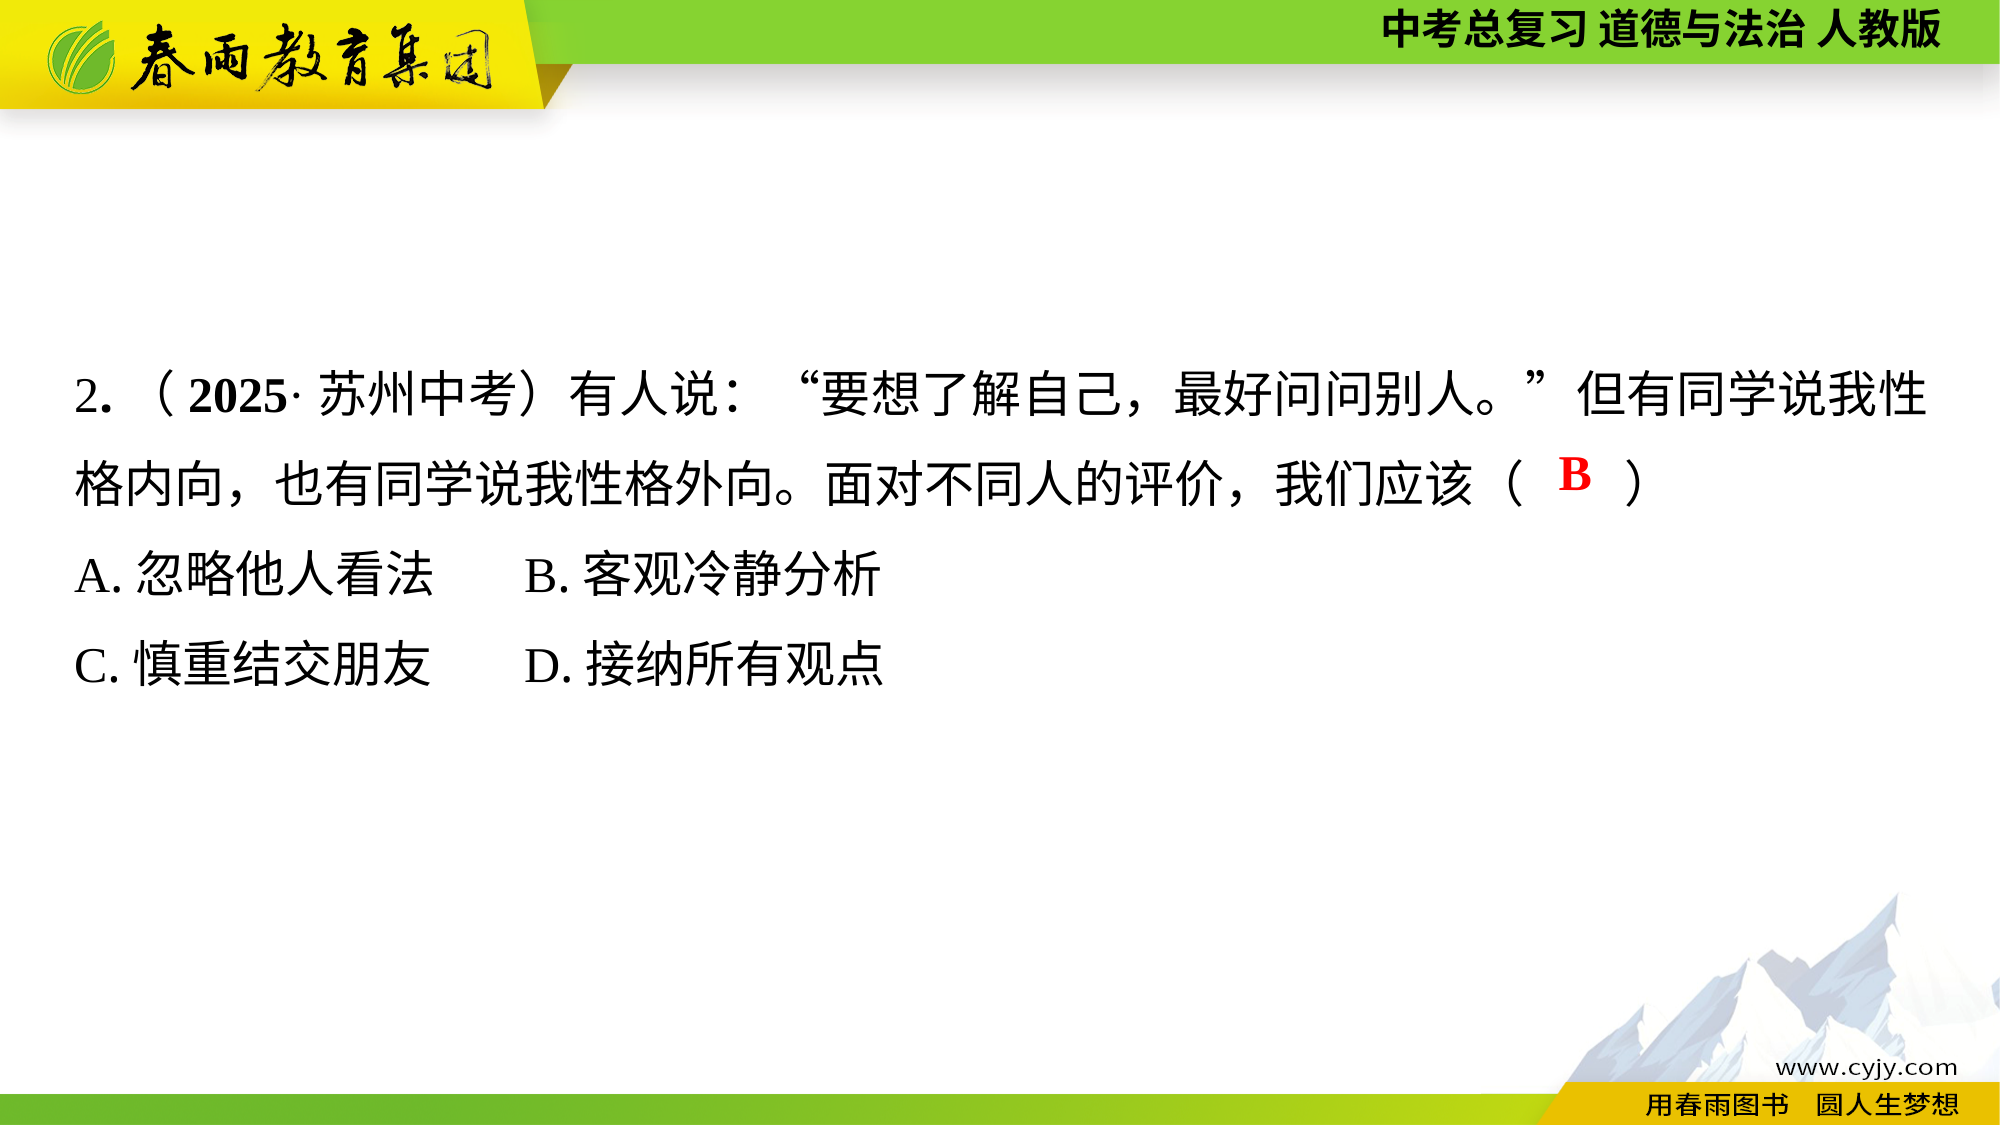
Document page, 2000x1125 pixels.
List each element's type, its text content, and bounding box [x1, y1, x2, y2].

picture [0, 0, 2000, 1125]
text_box B [1543, 433, 1607, 508]
list 2.（2025·苏州中考）有人说：“要想了解自己，最好问问别人。”但有同学说我性格内向，也有同学说我性格外向。面对不同人的评价，我们应该（ ） A.忽略他人看法 B.客观冷静分析 C.慎重结交朋友 D.接纳所有观点 [59, 325, 1944, 693]
